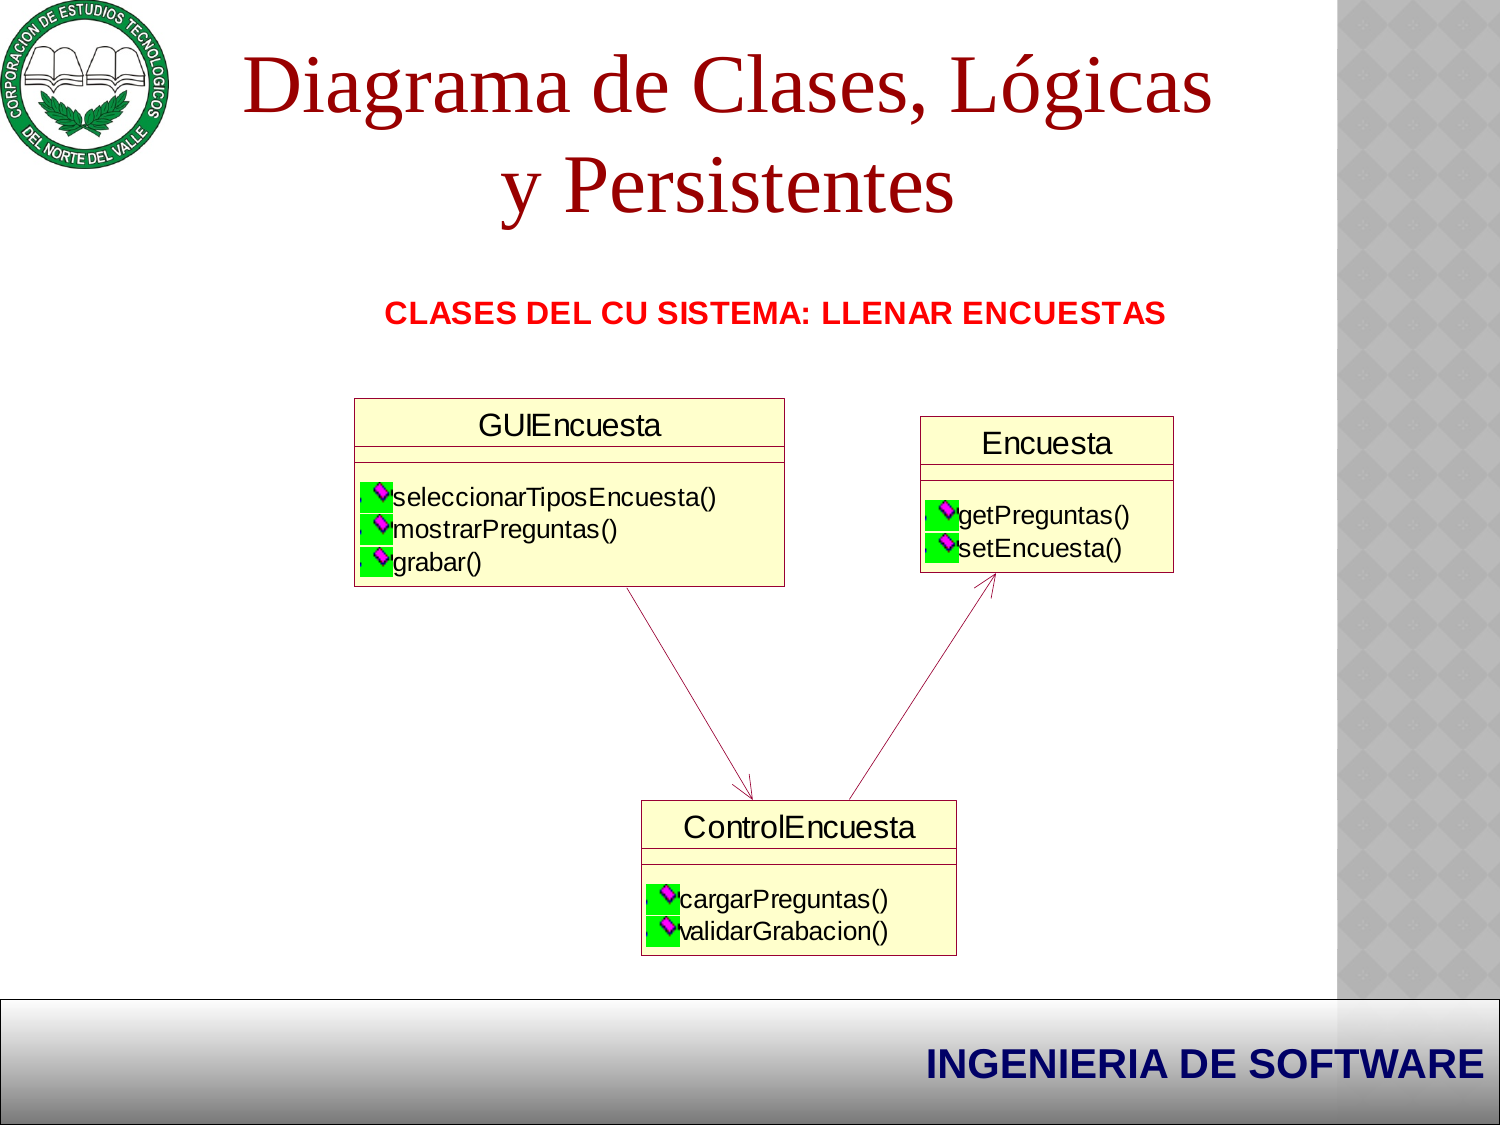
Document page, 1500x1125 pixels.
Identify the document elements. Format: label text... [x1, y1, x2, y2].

picture [312, 261, 1251, 993]
text_box Diagrama de Clases, Lógicas y Persistentes [222, 35, 1236, 223]
picture [0, 0, 169, 169]
